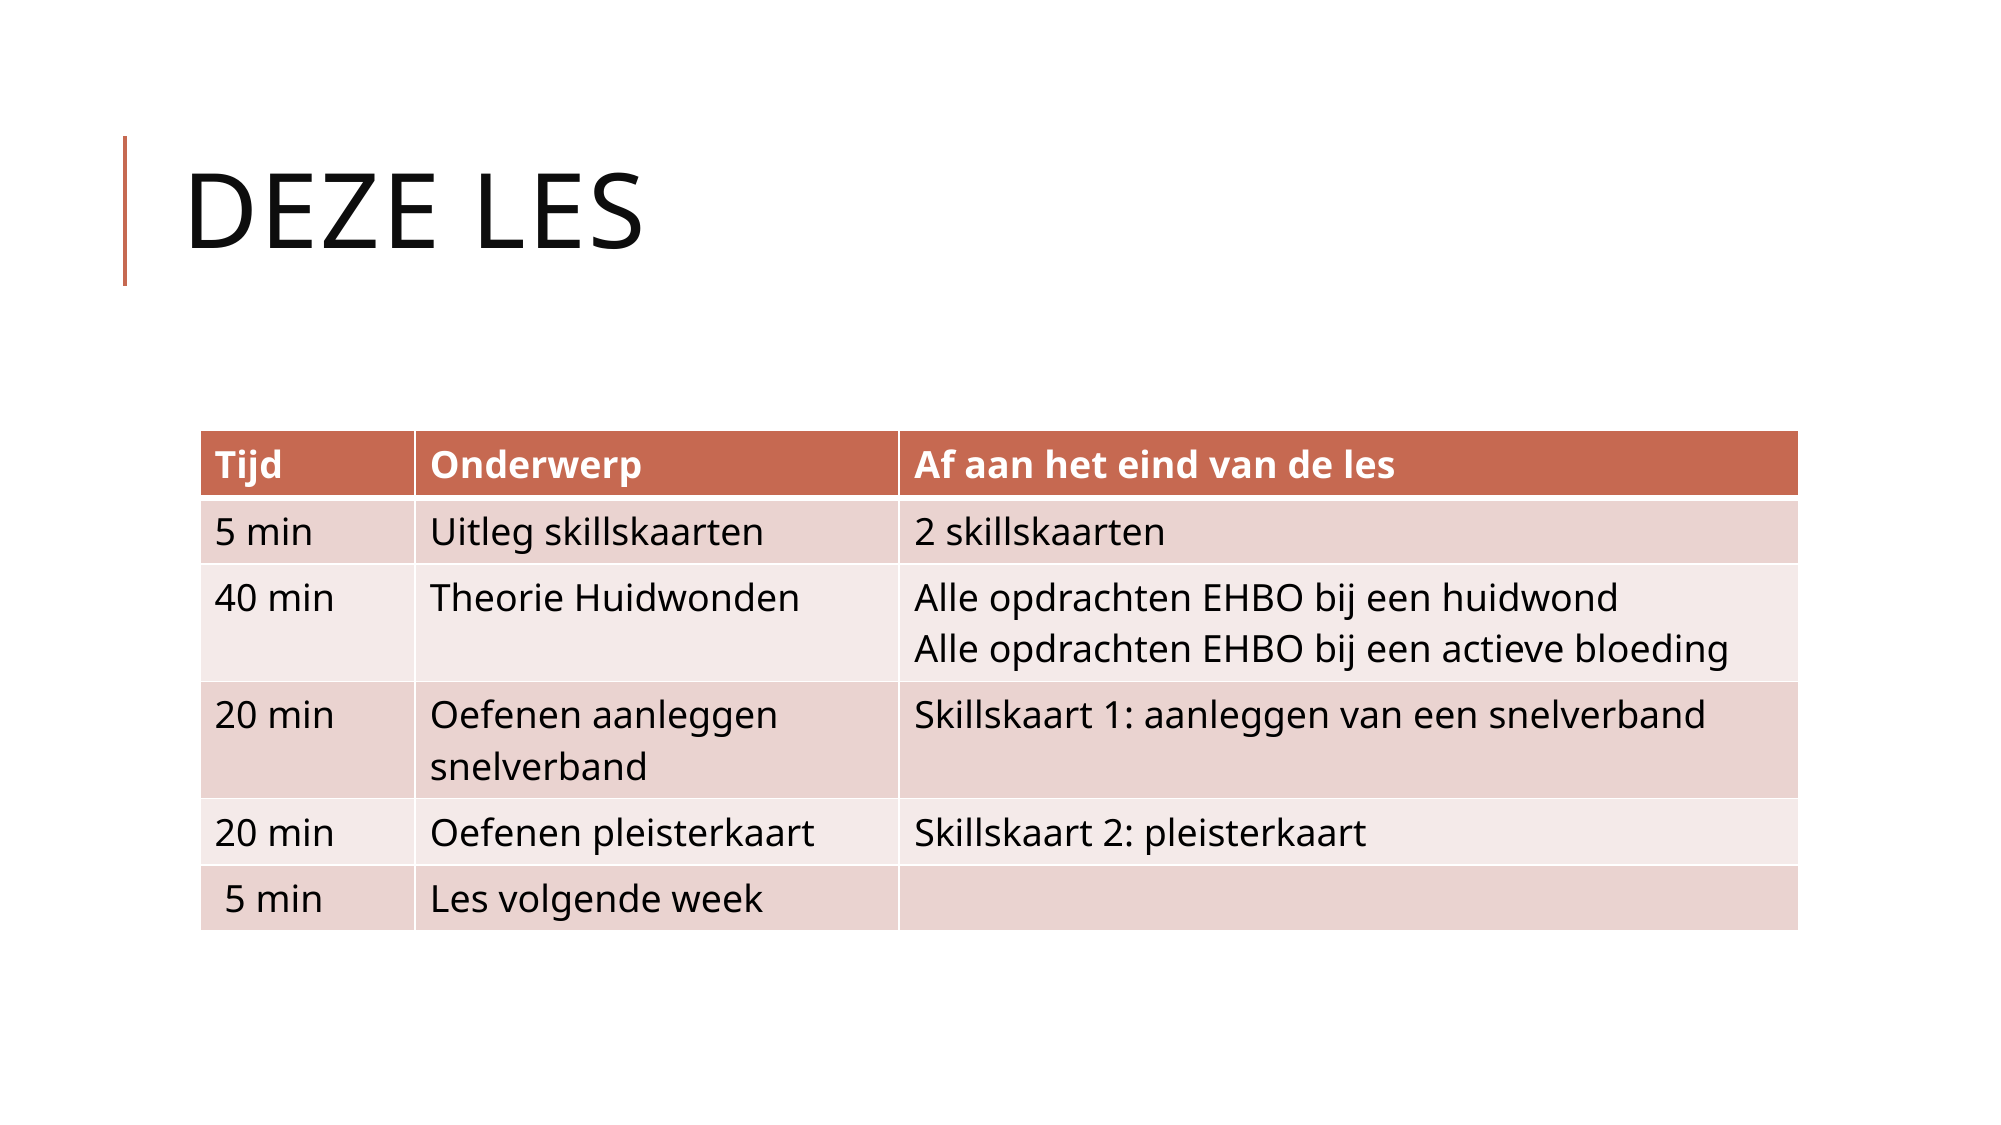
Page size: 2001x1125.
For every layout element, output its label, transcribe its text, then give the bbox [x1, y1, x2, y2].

title Deze les [168, 96, 1763, 342]
table_cell 20 min [201, 799, 414, 864]
table_cell Uitleg skillskaarten [416, 501, 898, 563]
table_header Af aan het eind van de les [900, 431, 1798, 495]
table_cell Skillskaart 1: aanleggen van een snelverband [900, 682, 1798, 798]
table_cell Skillskaart 2: pleisterkaart [900, 799, 1798, 864]
table_cell [900, 866, 1798, 930]
list [168, 375, 1763, 1035]
table_cell 5 min [201, 501, 414, 563]
table_cell 2 skillskaarten [900, 501, 1798, 563]
table_cell 20 min [201, 682, 414, 798]
table_cell 40 min [201, 565, 414, 681]
table_cell 5 min [201, 866, 414, 930]
table_cell Oefenen pleisterkaart [416, 799, 898, 864]
table_cell Oefenen aanleggen snelverband [416, 682, 898, 798]
table_header Tijd [201, 431, 414, 495]
table_cell Theorie Huidwonden [416, 565, 898, 681]
table_header Onderwerp [416, 431, 898, 495]
table_cell Alle opdrachten EHBO bij een huidwond Alle opdrachten EHBO bij een actieve bloeding [900, 565, 1798, 681]
table_cell Les volgende week [416, 866, 898, 930]
